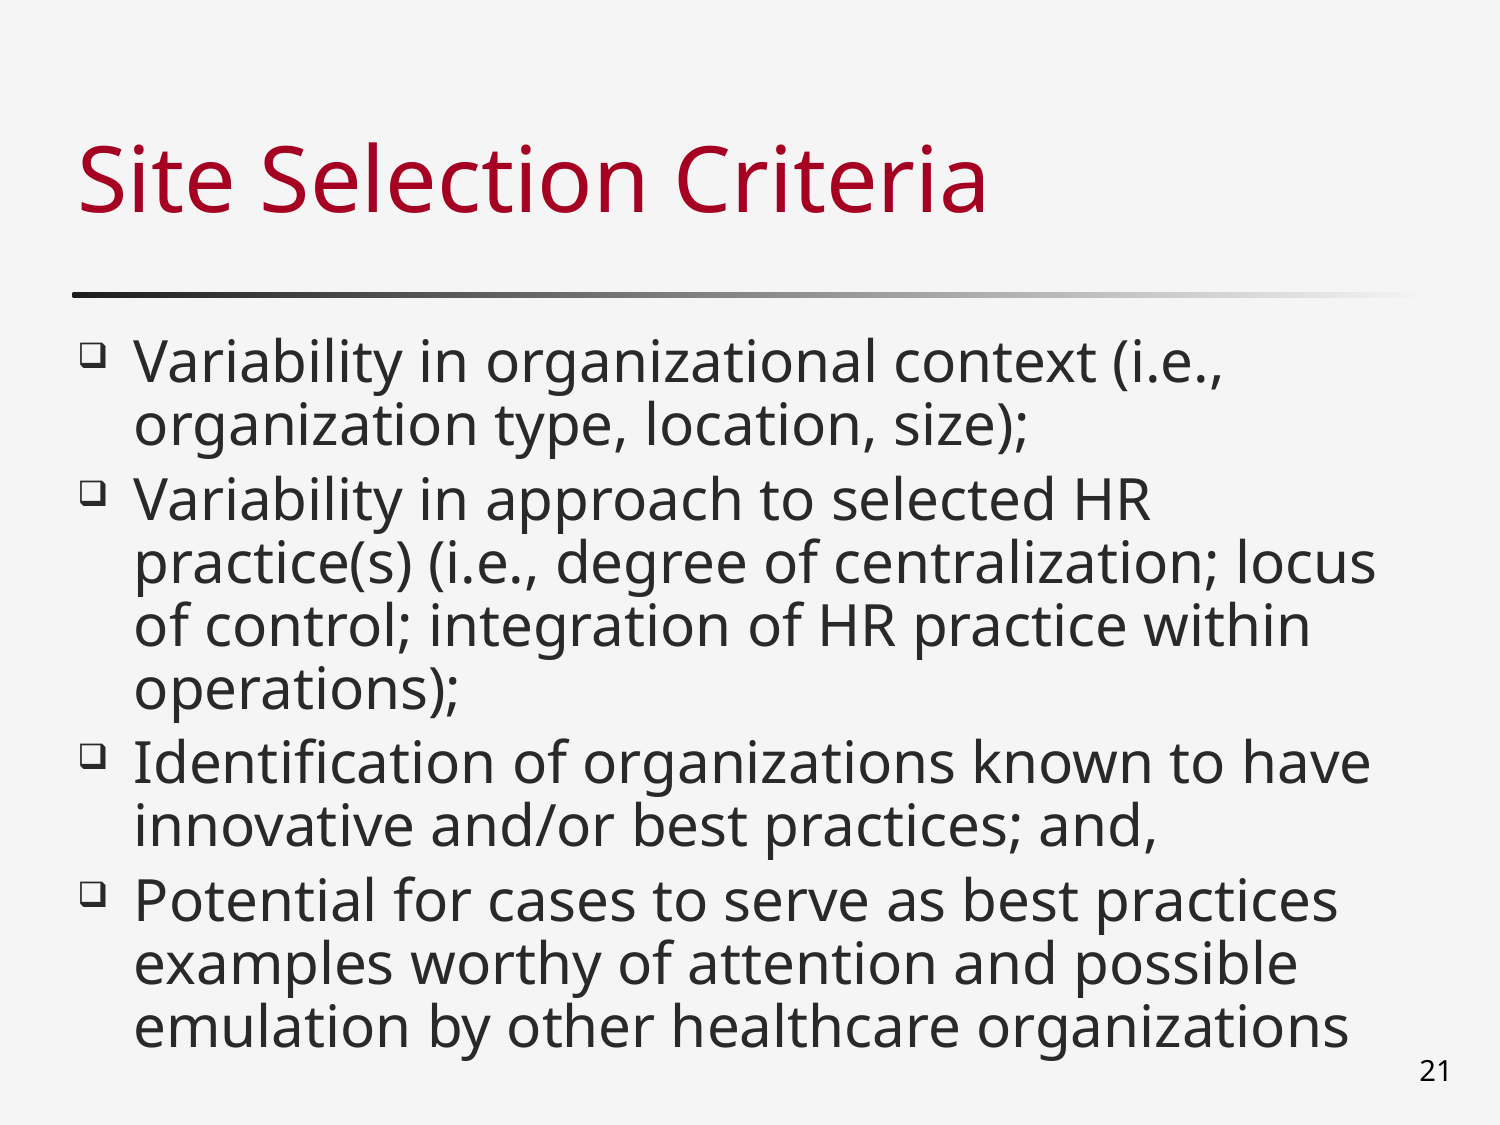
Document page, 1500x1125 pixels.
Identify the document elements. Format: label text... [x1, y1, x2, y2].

slide_number 21 [1154, 1023, 1468, 1100]
list Variability in organizational context (i.e., organization type, location, size); Variability in approach to selected HR practice(s) (i.e., degree of centralization; locus of control; integration of HR practice within operations); Identification of organizations known to have innovative and/or best practices; and, Potential for cases to serve as best practices examples worthy of attention and possible emulation by other healthcare organizations [62, 324, 1451, 1088]
title Site Selection Criteria [62, 87, 1342, 266]
